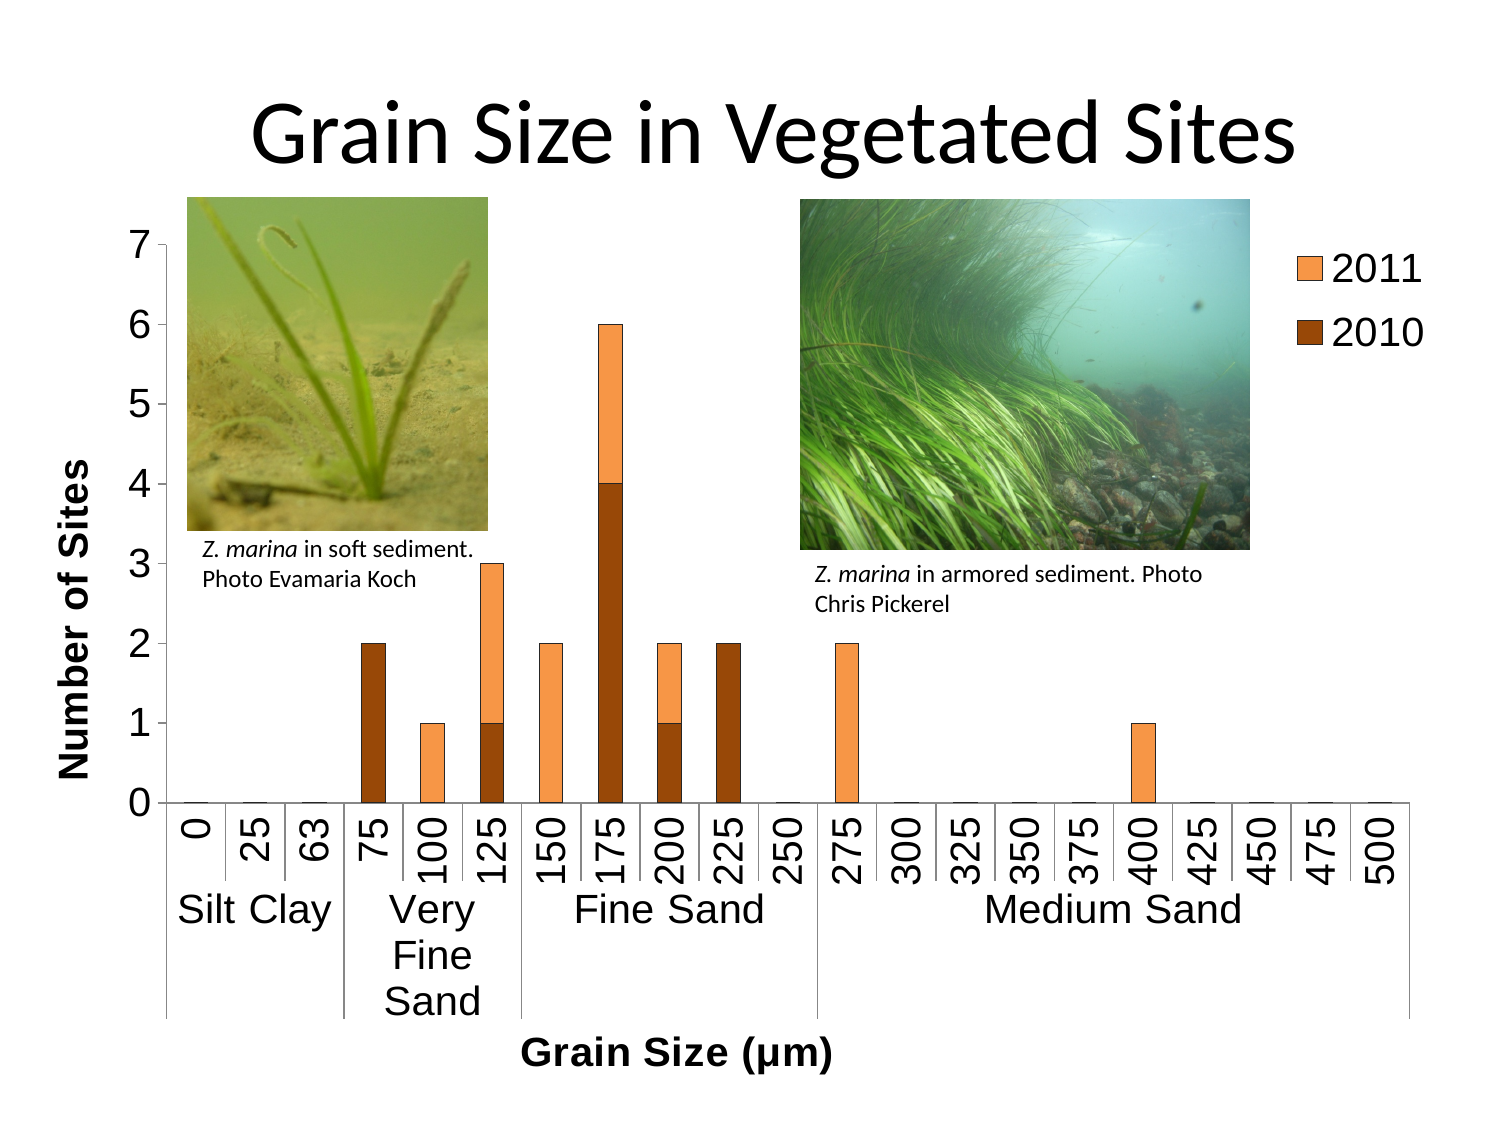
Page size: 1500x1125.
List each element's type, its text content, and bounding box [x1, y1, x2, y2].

title Grain Size in Vegetated Sites [99, 52, 1450, 199]
chart [37, 199, 1451, 1088]
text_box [799, 199, 1251, 626]
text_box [187, 196, 538, 601]
